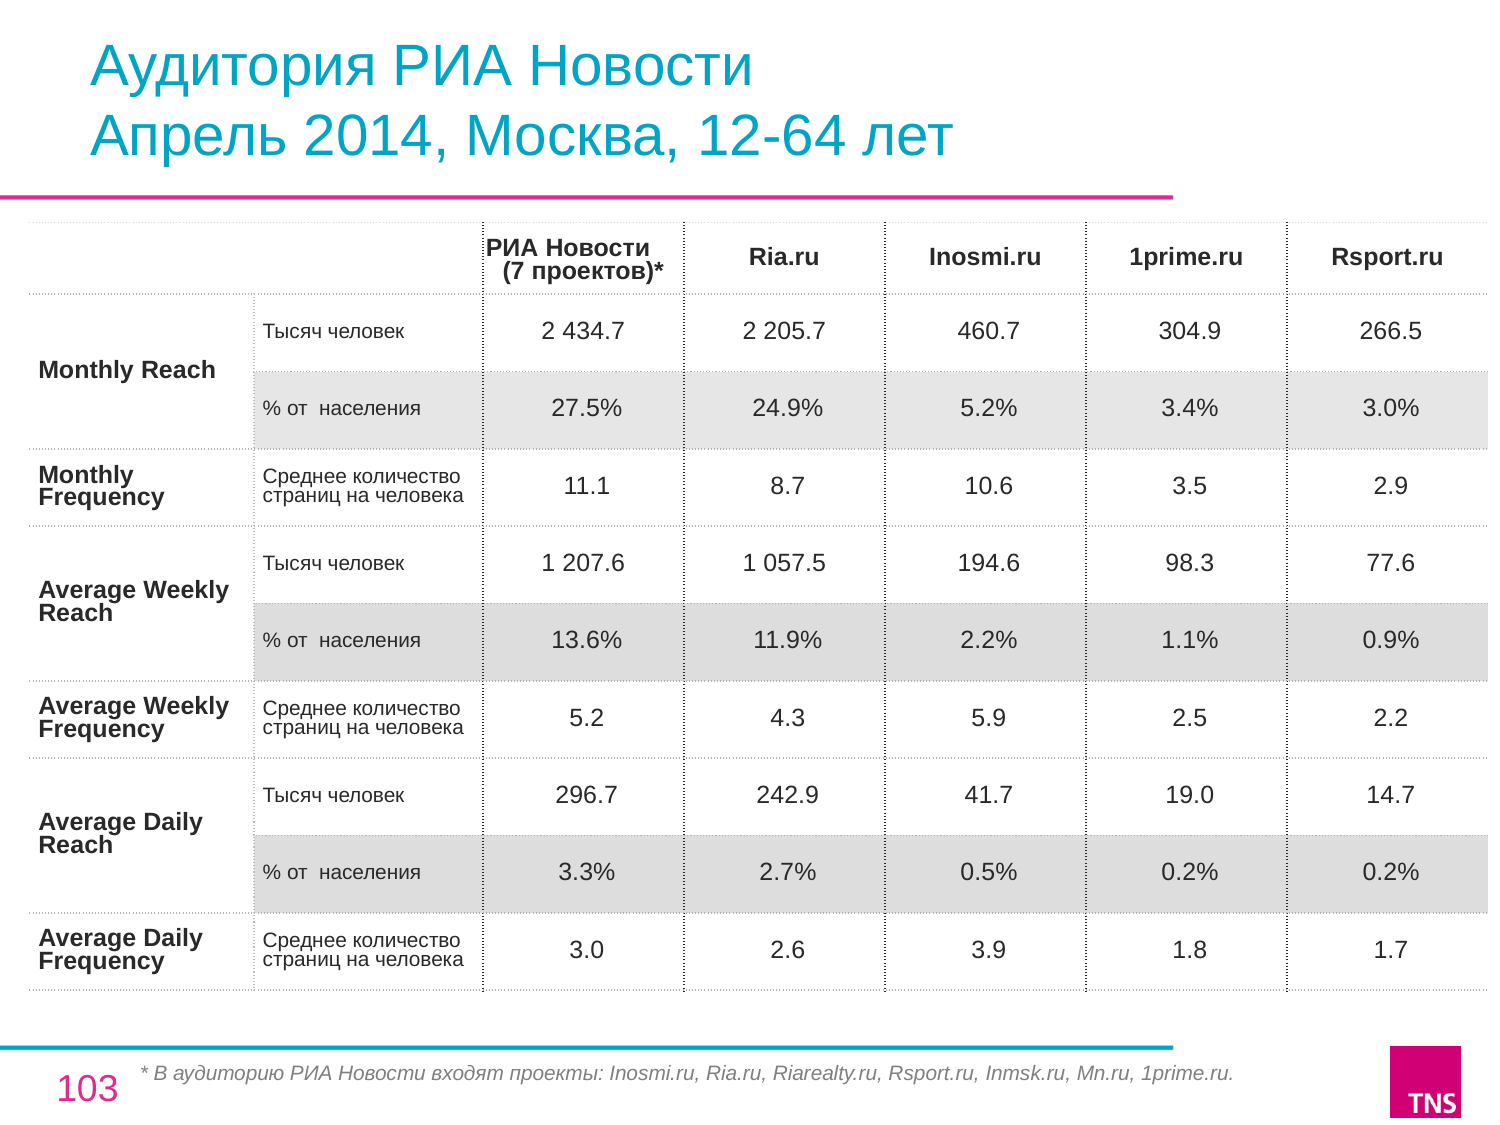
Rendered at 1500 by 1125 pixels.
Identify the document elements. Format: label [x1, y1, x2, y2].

slide_number [40, 1055, 392, 1125]
title [74, 8, 1476, 187]
text_box [124, 1052, 1463, 1092]
picture [0, 0, 1500, 1125]
table_cell [29, 294, 1488, 990]
table_header [29, 223, 1488, 294]
